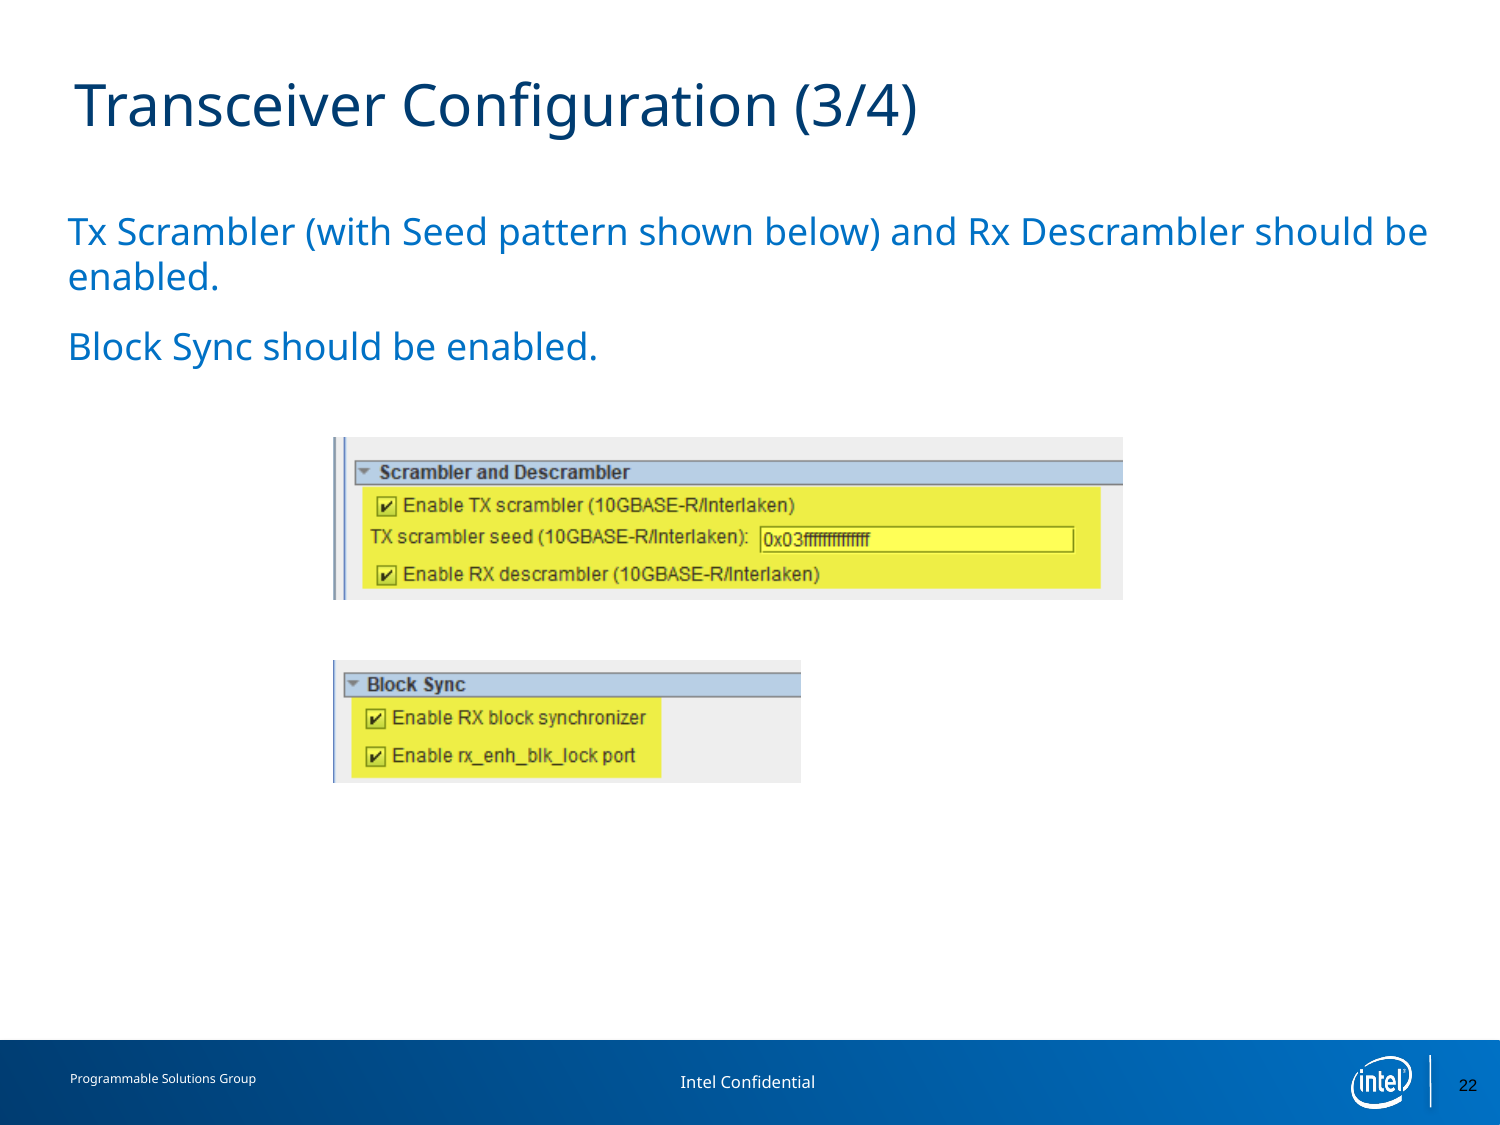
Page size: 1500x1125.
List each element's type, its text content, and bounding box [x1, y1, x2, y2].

list Tx Scrambler (with Seed pattern shown below) and Rx Descrambler should be enabled. Block Sync should be enabled. [67, 208, 1463, 1034]
title Transceiver Configuration (3/4) [74, 67, 1425, 208]
slide_number 22 [1127, 1055, 1478, 1116]
picture [332, 437, 1123, 601]
picture [332, 660, 801, 783]
